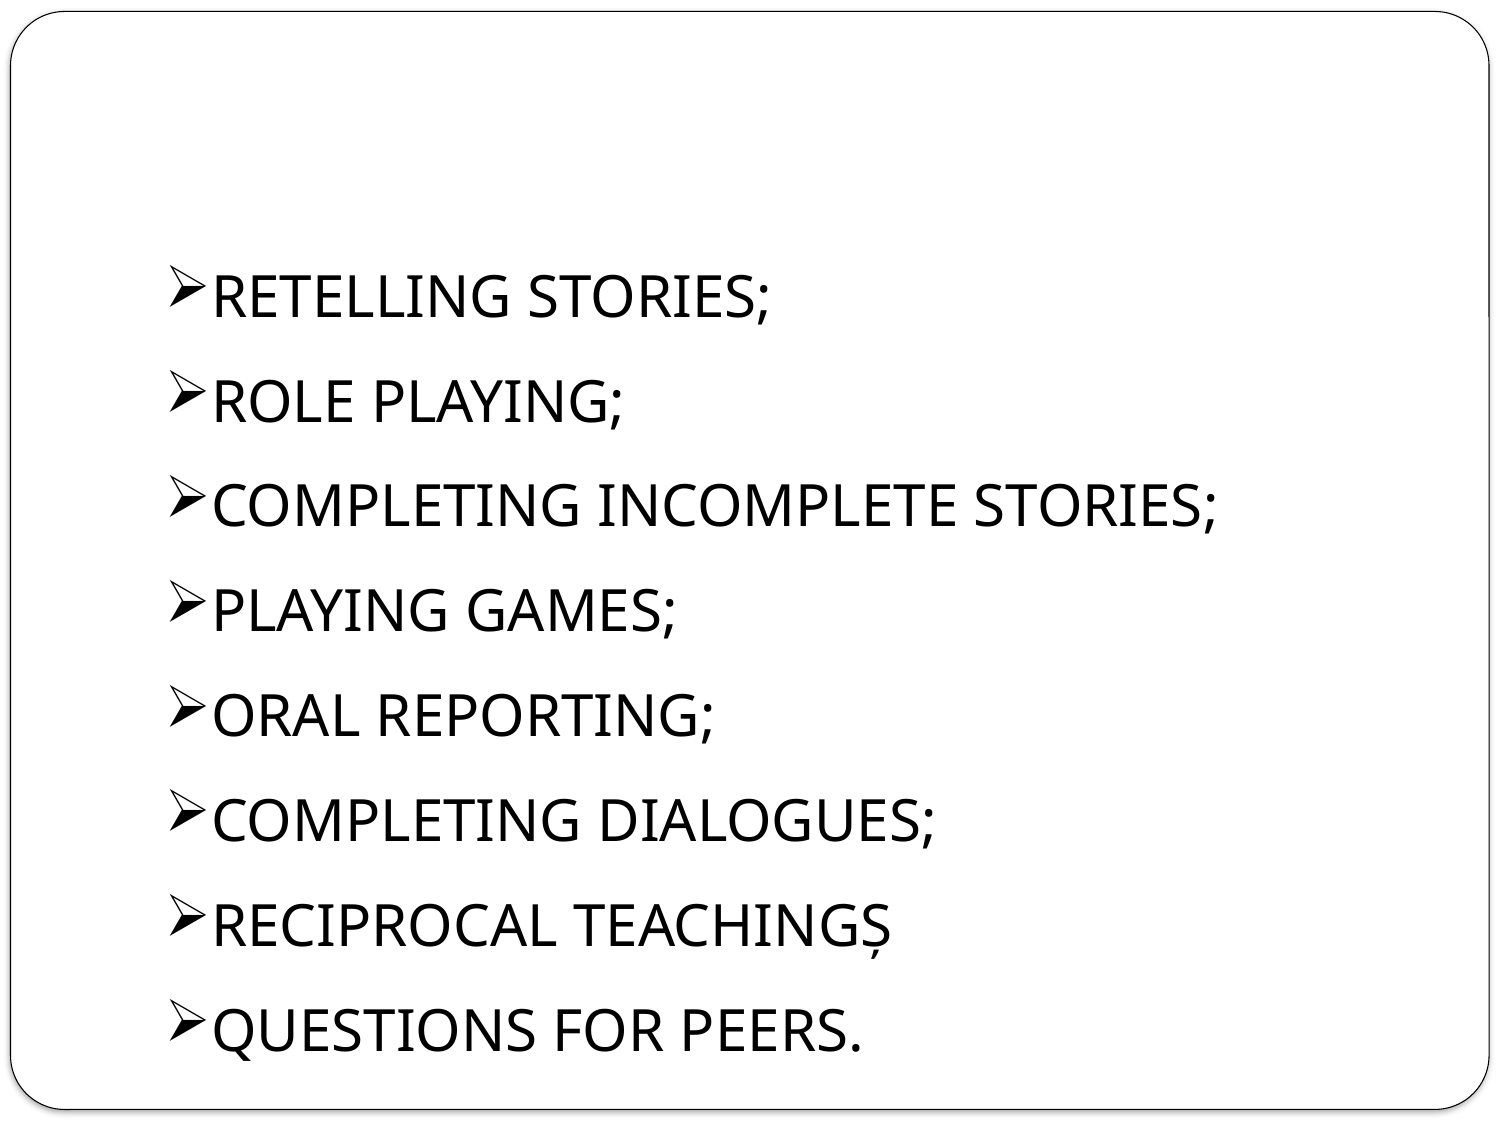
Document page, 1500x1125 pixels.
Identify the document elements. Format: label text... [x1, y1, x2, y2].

list Retelling stories; Role playing; Completing incomplete stories; Playing games; Oral reporting; Completing dialogues; Reciprocal teachingș Questions for peers. [150, 237, 1425, 988]
